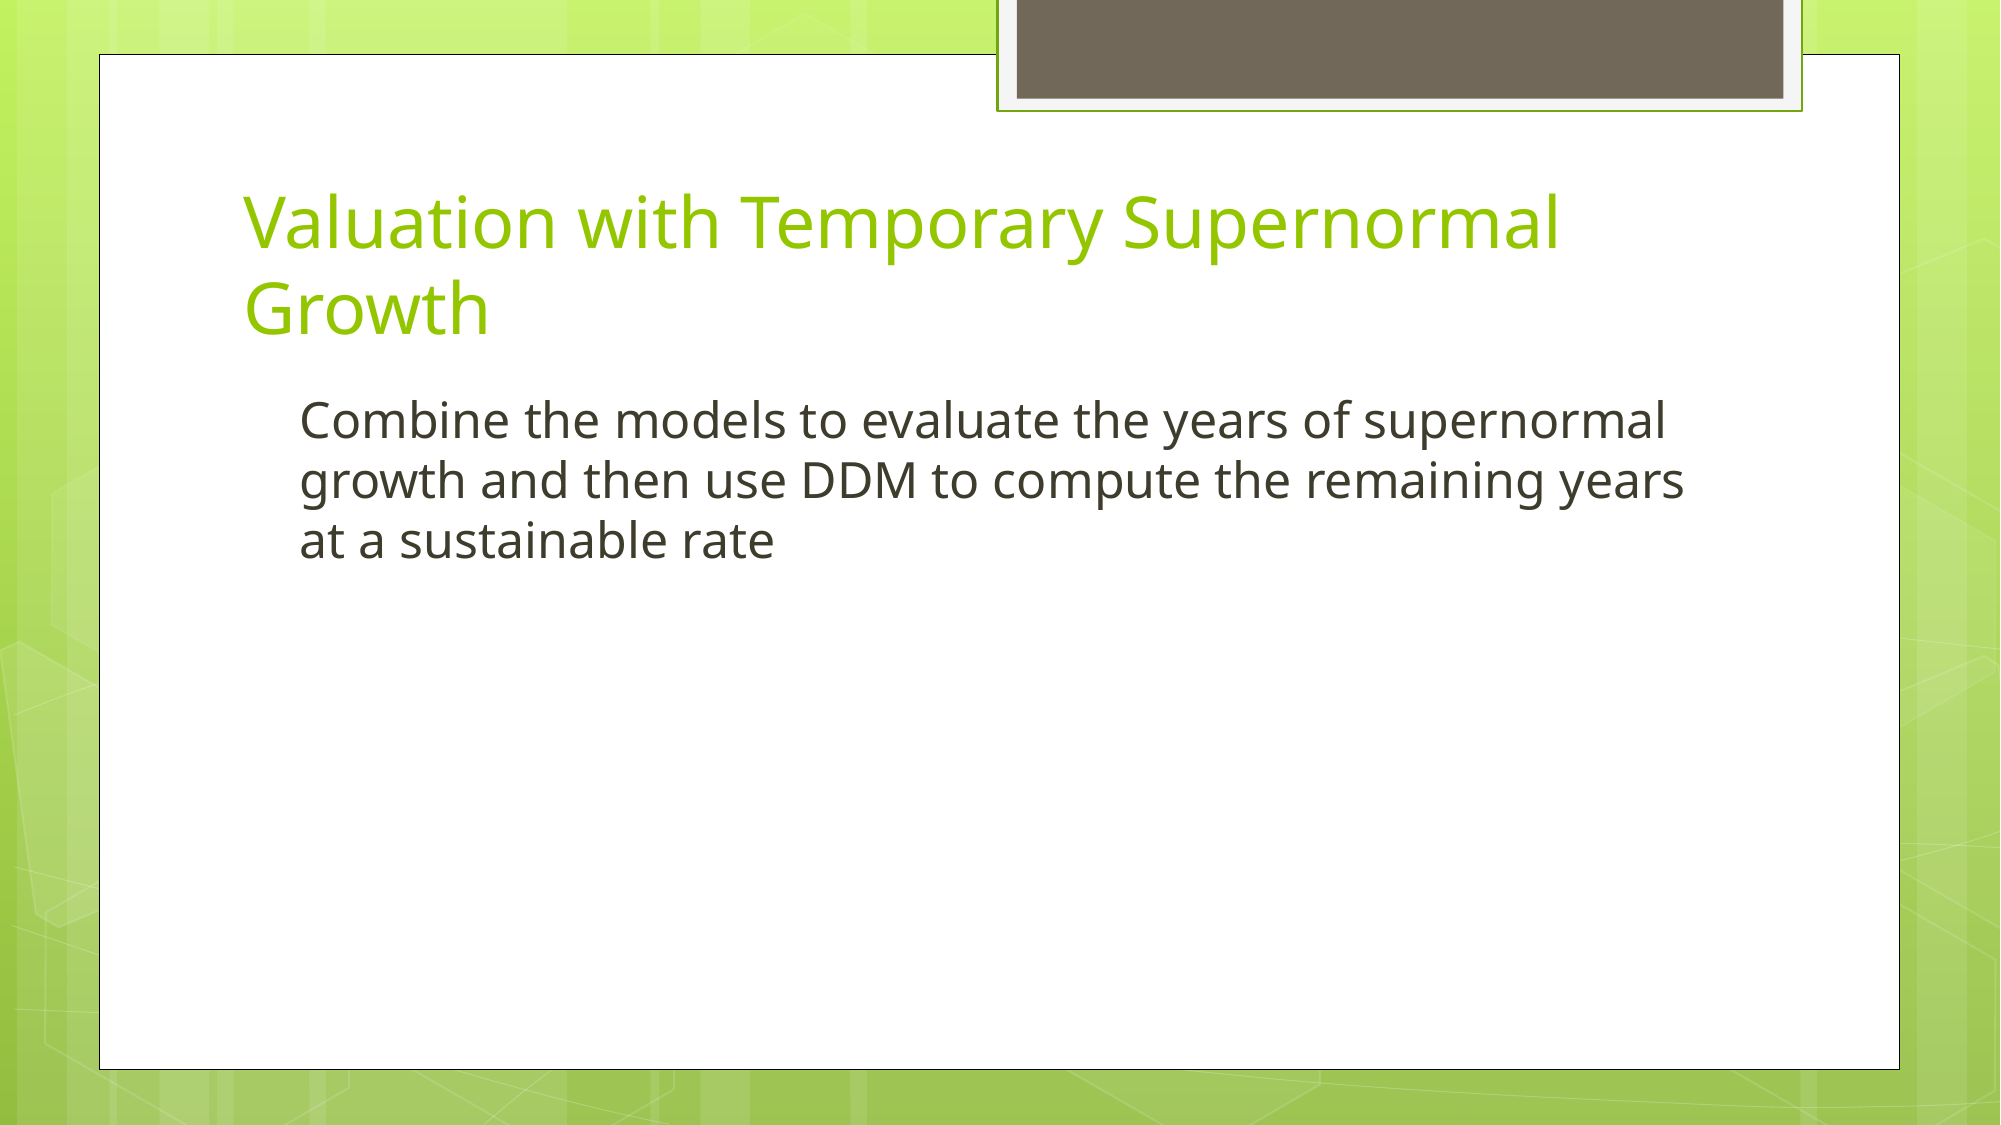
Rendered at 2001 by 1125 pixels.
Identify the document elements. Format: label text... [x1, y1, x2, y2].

title Valuation with Temporary Supernormal Growth [228, 168, 1765, 357]
list Combine the models to evaluate the years of supernormal growth and then use DDM to compute the remaining years at a sustainable rate [228, 381, 1711, 957]
